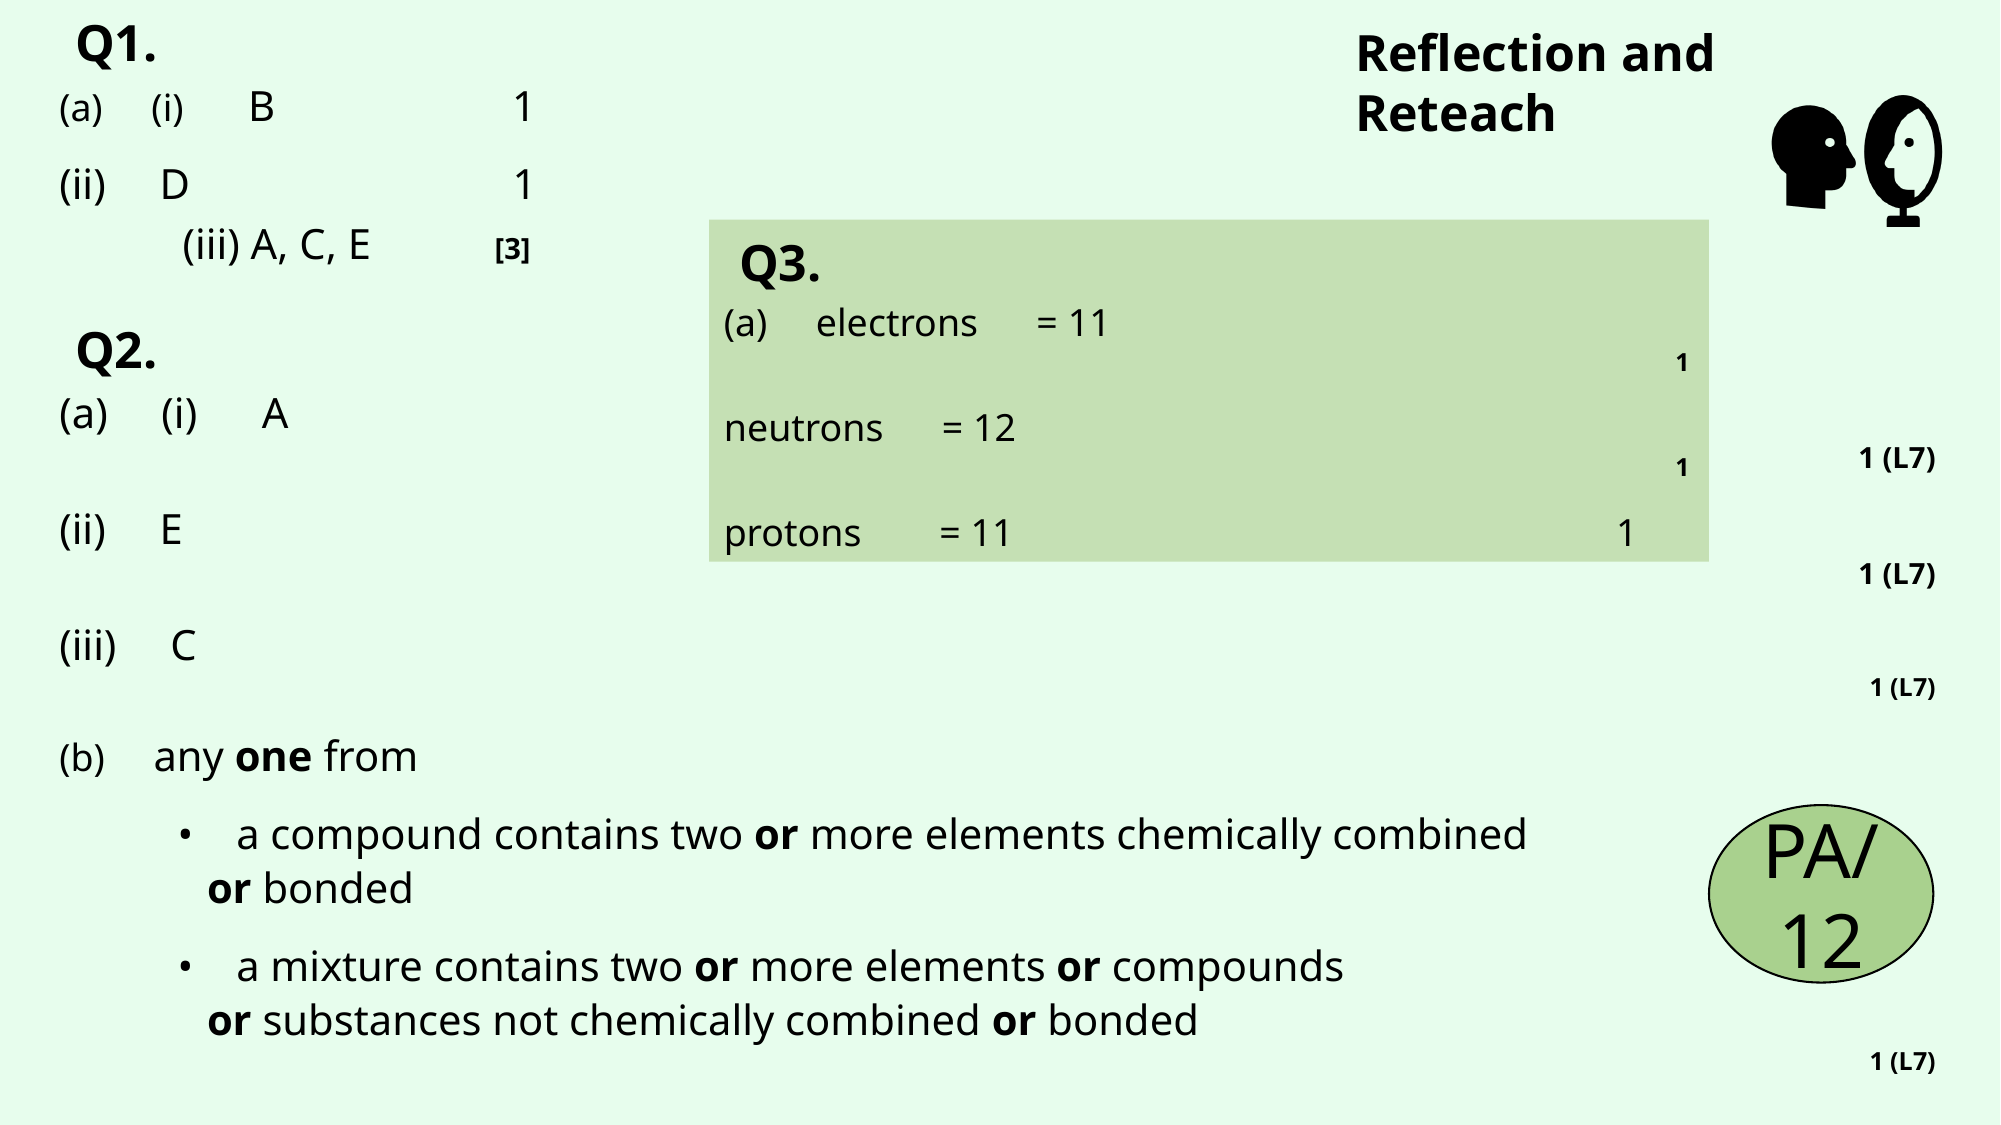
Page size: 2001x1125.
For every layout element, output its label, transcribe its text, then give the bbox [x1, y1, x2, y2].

text_box PA/12 [1707, 804, 1935, 984]
text_box Q1. (a) (i) B 1 (ii) D 1 (iii) A, C, E [3] Q2. (a) (i) A 1 (L7) (ii) E 1 (L7) (iii) C 1 (L7) (b) any one from • a compound contains two or more elements chemically combined or bonded • a mixture contains two or more elements or compounds or substances not chemically combined or bonded 1 (L7) 1 [44, 0, 1956, 1125]
text_box Q3. (a) electrons = 11 1 neutrons = 12 1 protons = 11 1 [709, 219, 1709, 562]
picture [1767, 69, 1945, 248]
text_box Reflection and Reteach [1340, 13, 1945, 149]
